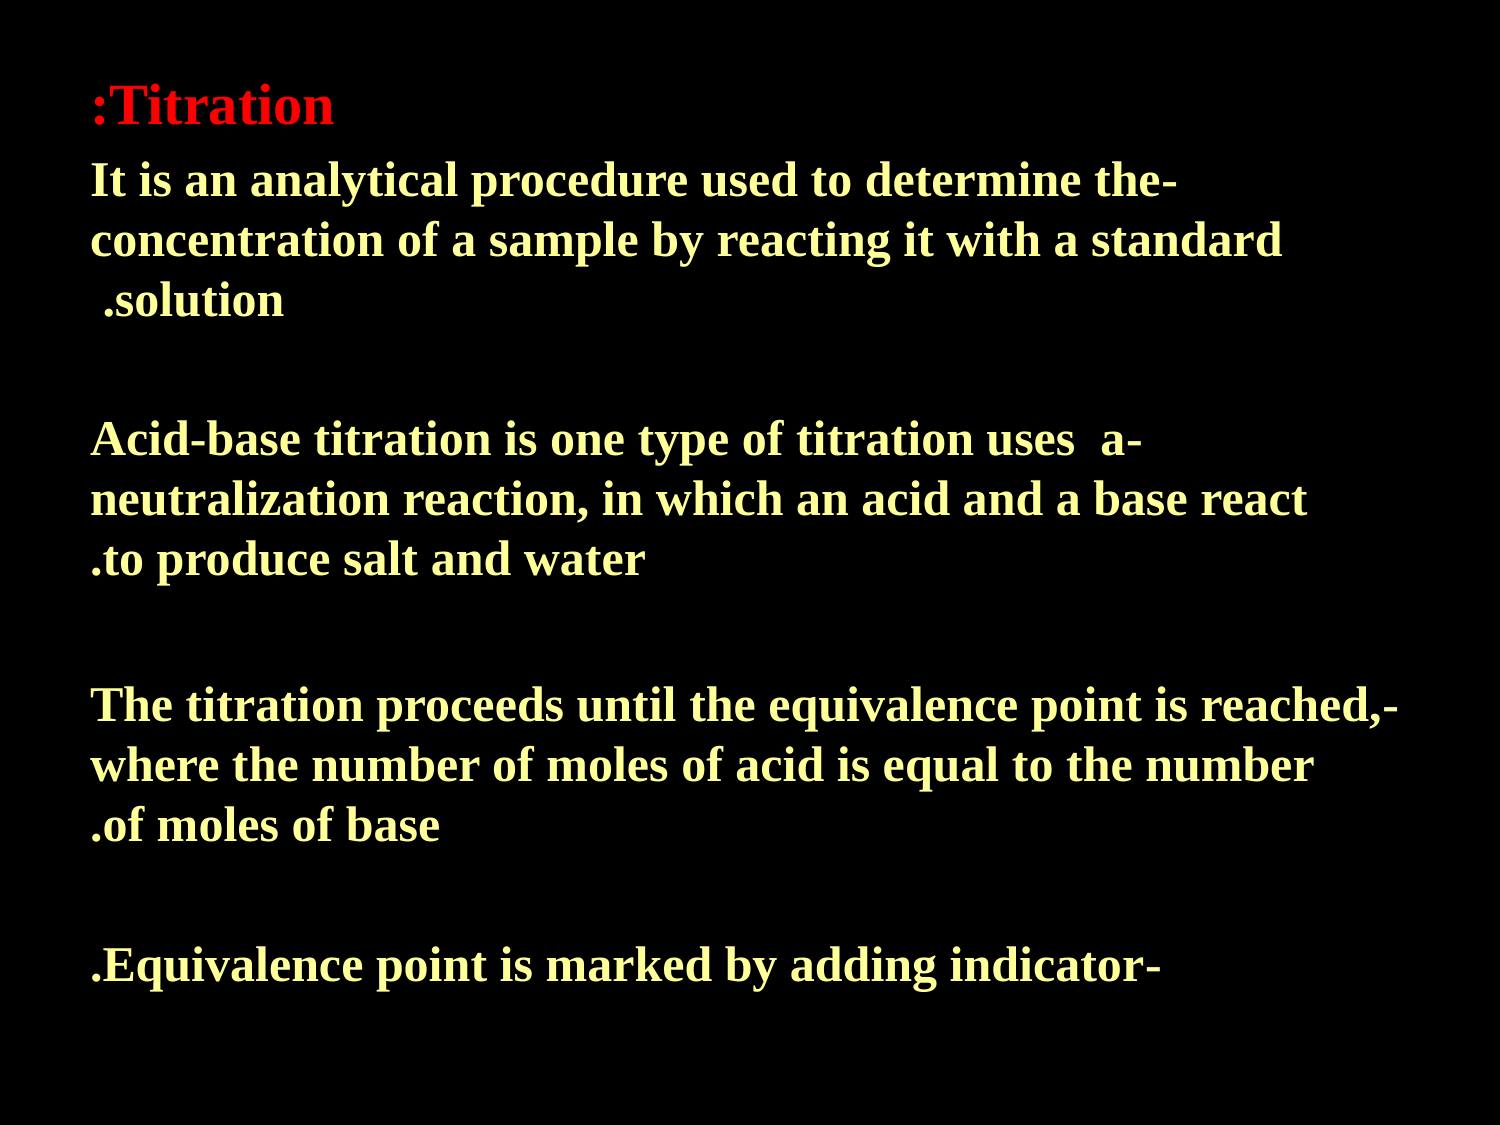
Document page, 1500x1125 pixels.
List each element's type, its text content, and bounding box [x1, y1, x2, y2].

list Titration: -It is an analytical procedure used to determine the concentration of a sample by reacting it with a standard solution. -Acid-base titration is one type of titration uses a neutralization reaction, in which an acid and a base react to produce salt and water. -The titration proceeds until the equivalence point is reached, where the number of moles of acid is equal to the number of moles of base. -Equivalence point is marked by adding indicator. [75, 58, 1425, 1079]
